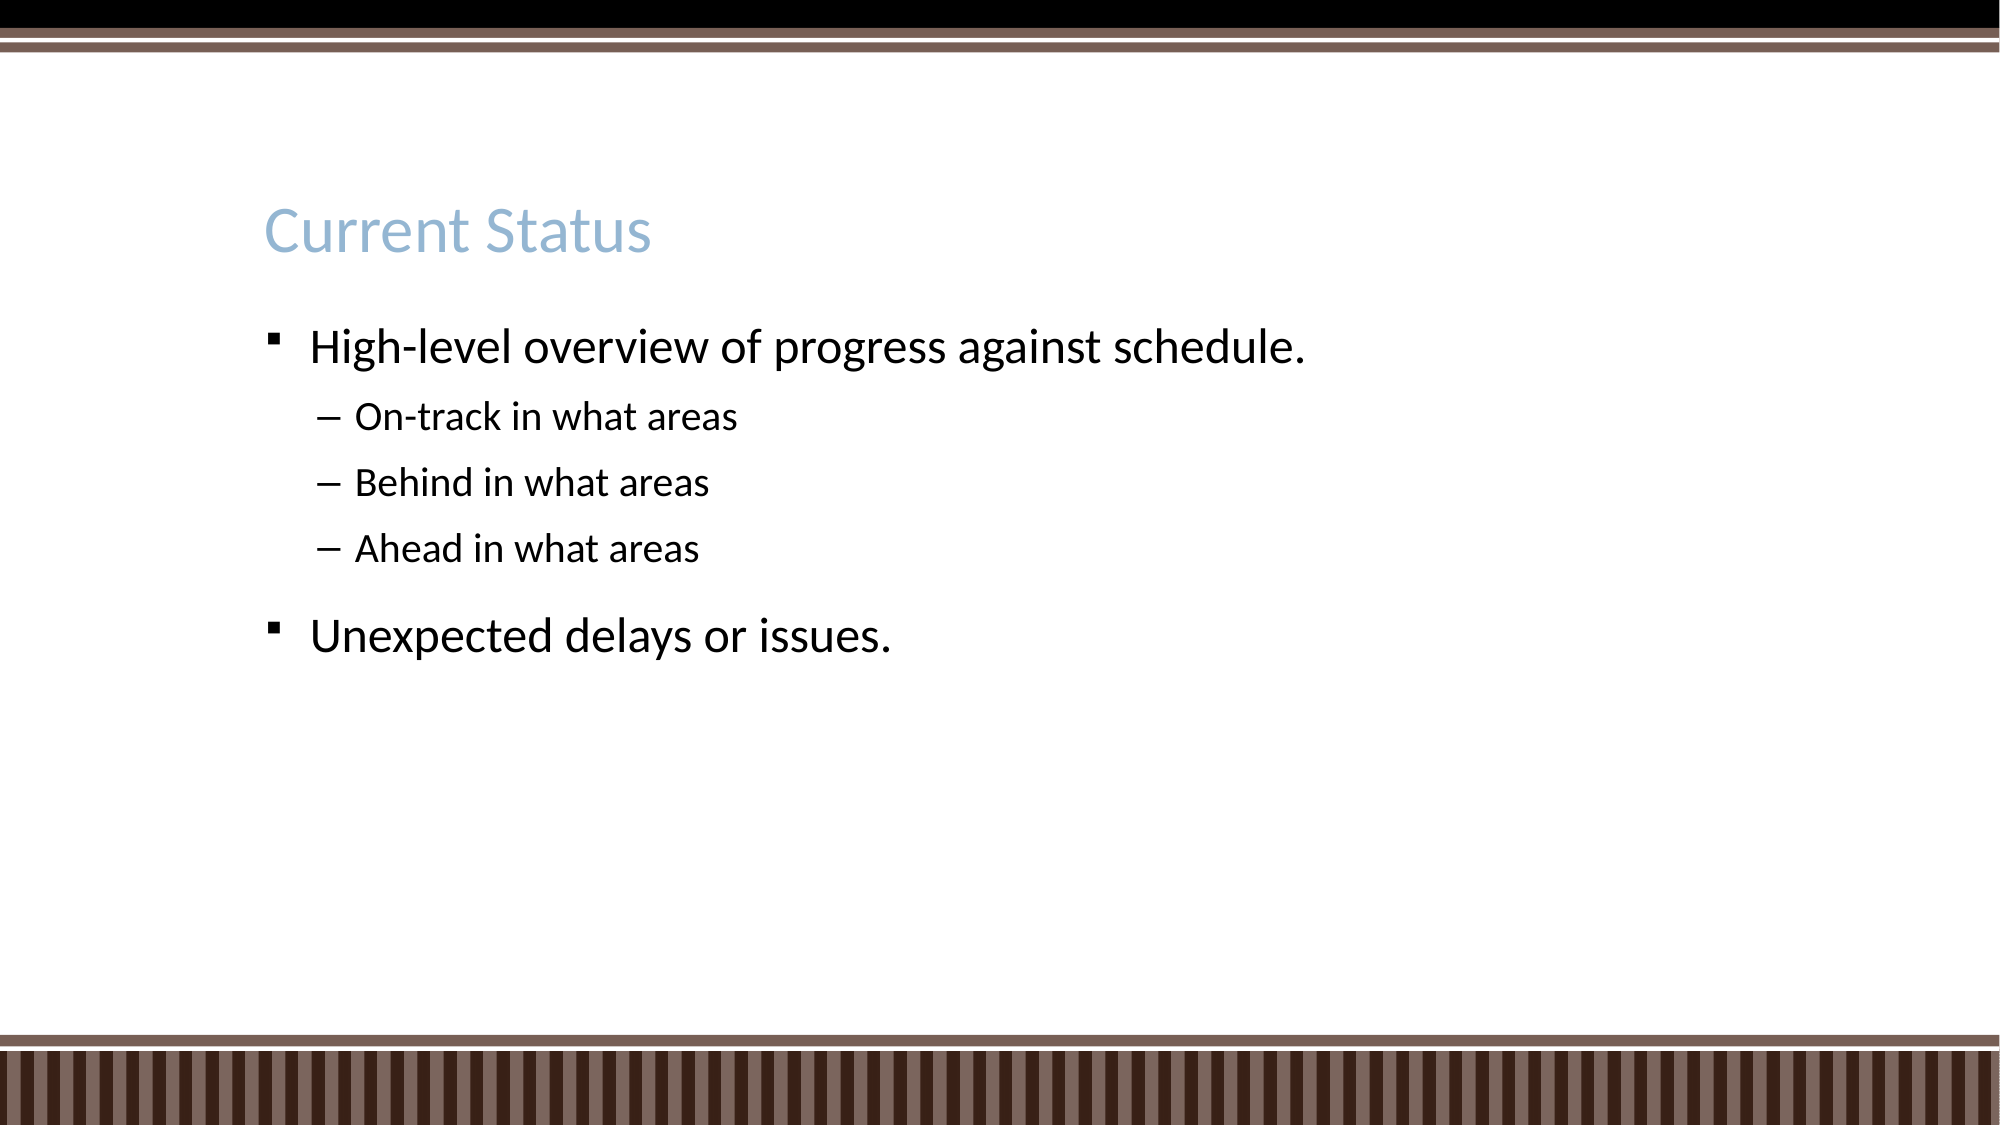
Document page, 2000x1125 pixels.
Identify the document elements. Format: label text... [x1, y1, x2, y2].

list High-level overview of progress against schedule. On-track in what areas Behind in what areas Ahead in what areas Unexpected delays or issues. [249, 312, 1750, 920]
title Current Status [249, 99, 1750, 275]
